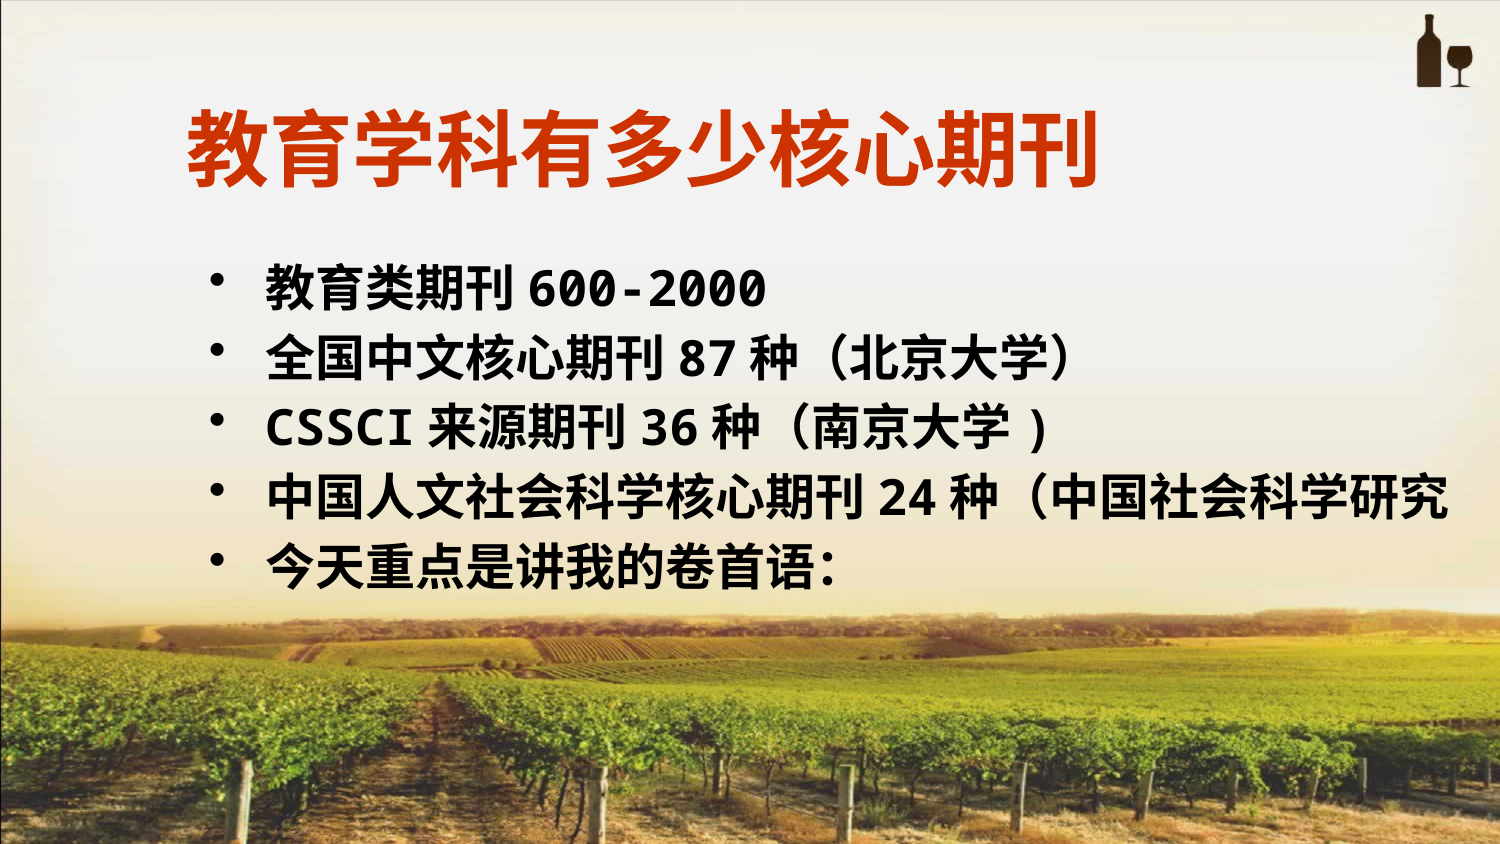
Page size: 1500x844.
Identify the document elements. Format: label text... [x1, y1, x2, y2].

list 教育类期刊600-2000 全国中文核心期刊87种（北京大学） CSSCI来源期刊36种（南京大学) 中国人文社会科学核心期刊24种（中国社会科学研究 今天重点是讲我的卷首语： [193, 248, 1470, 755]
title 教育学科有多少核心期刊 [171, 24, 1450, 205]
picture [0, 0, 1500, 844]
